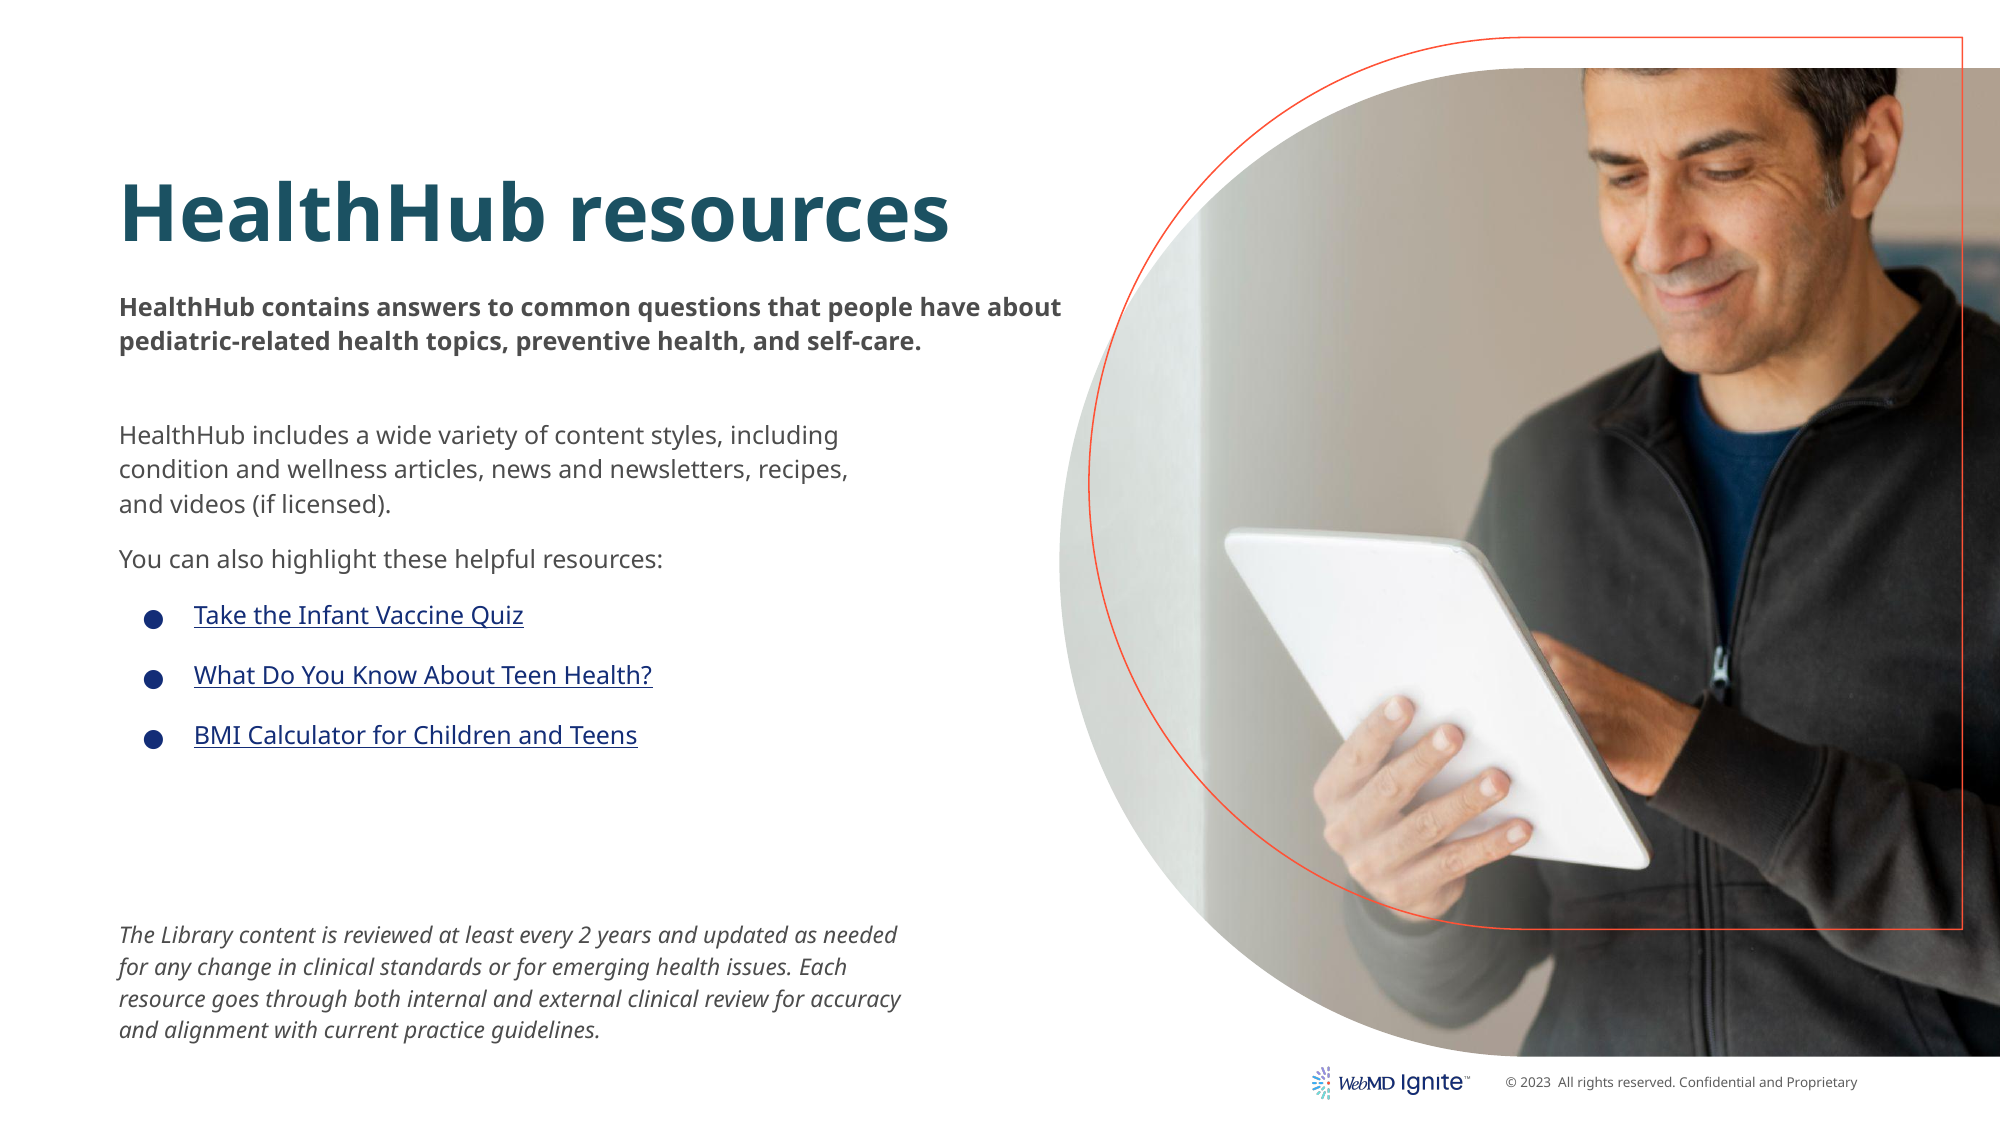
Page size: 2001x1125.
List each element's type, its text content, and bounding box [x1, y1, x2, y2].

picture [1059, 67, 2000, 1057]
title HealthHub resources [118, 48, 1871, 266]
text_box [1431, 37, 1963, 66]
picture [1308, 1063, 1474, 1103]
list HealthHub contains answers to common questions that people have about pediatric-related health topics, preventive health, and self-care. [118, 278, 1054, 371]
text_box The Library content is reviewed at least every 2 years and updated as needed for any change in clinical standards or for emerging health issues. Each resource goes through both internal and external clinical review for accuracy and alignment with current practice guidelines. [118, 917, 902, 1087]
list HealthHub includes a wide variety of content styles, including condition and wellness articles, news and newsletters, recipes, and videos (if licensed). You can also highlight these helpful resources: Take the Infant Vaccine Quiz What Do You Know About Teen Health? BMI Calculator for Children and Teens [118, 407, 958, 1061]
